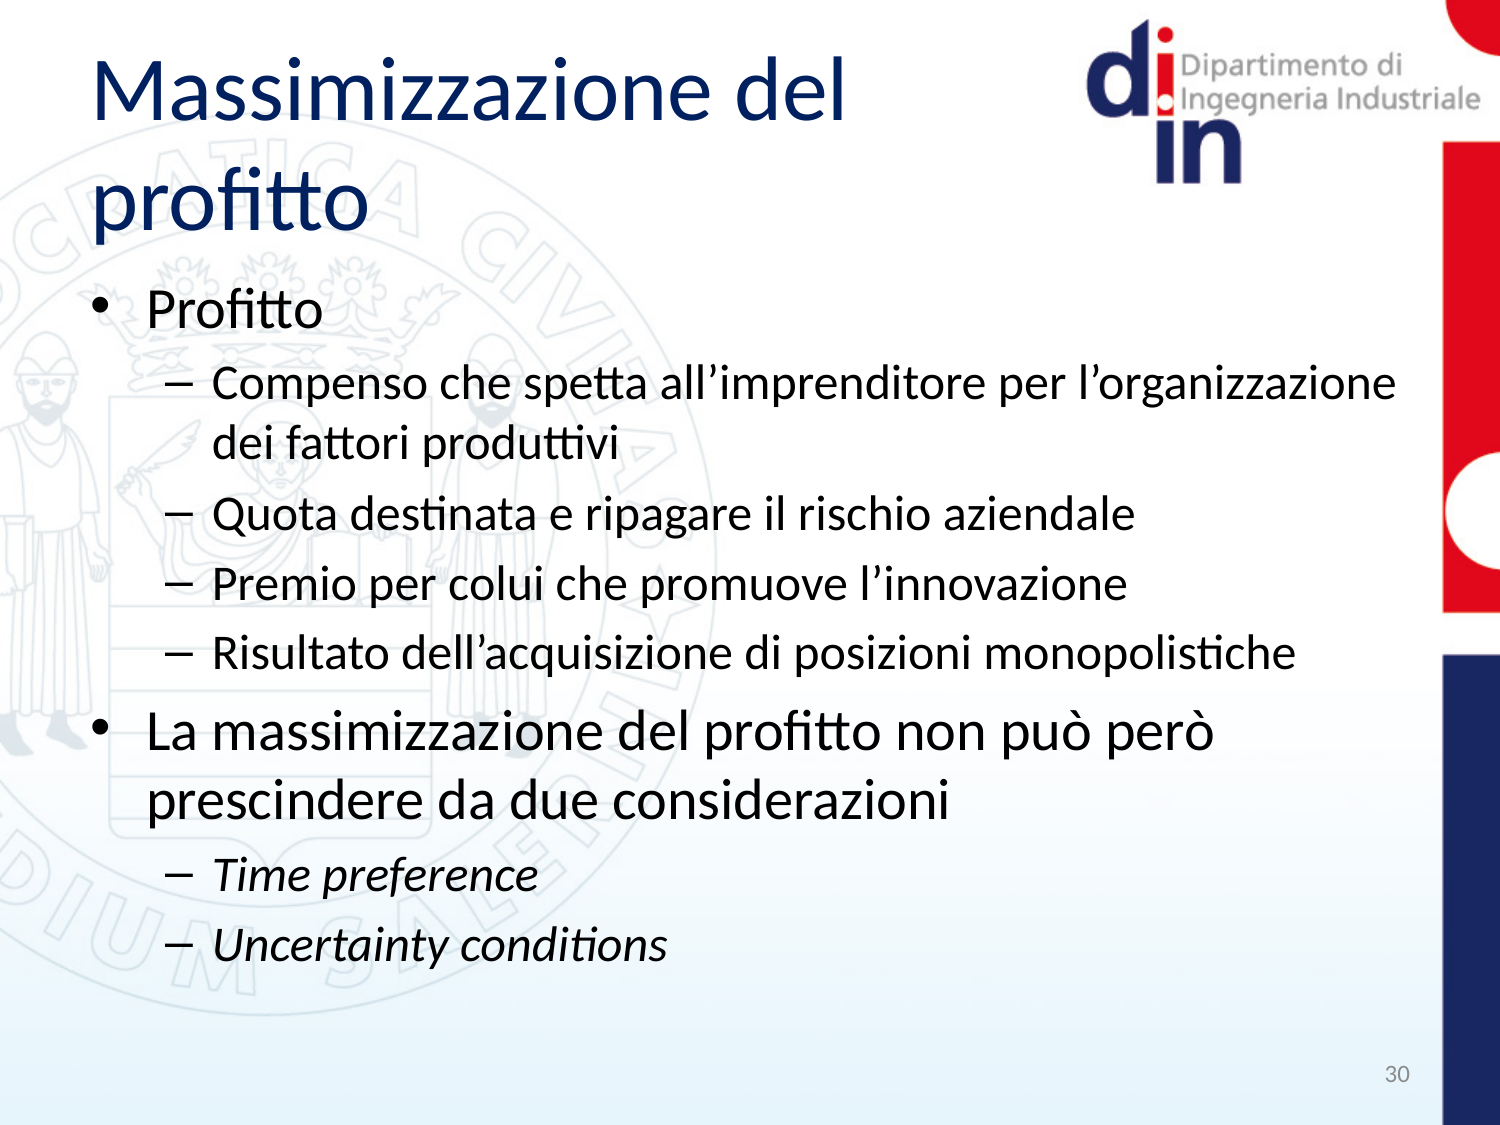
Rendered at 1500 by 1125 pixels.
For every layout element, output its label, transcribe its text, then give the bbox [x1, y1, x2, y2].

slide_number 30 [1257, 1042, 1425, 1103]
picture [0, 0, 1500, 1125]
title Massimizzazione del profitto [74, 44, 1070, 233]
list Profitto Compenso che spetta all’imprenditore per l’organizzazione dei fattori produttivi Quota destinata e ripagare il rischio aziendale Premio per colui che promuove l’innovazione Risultato dell’acquisizione di posizioni monopolistiche La massimizzazione del profitto non può però prescindere da due considerazioni Time preference Uncertainty conditions [74, 262, 1426, 1006]
